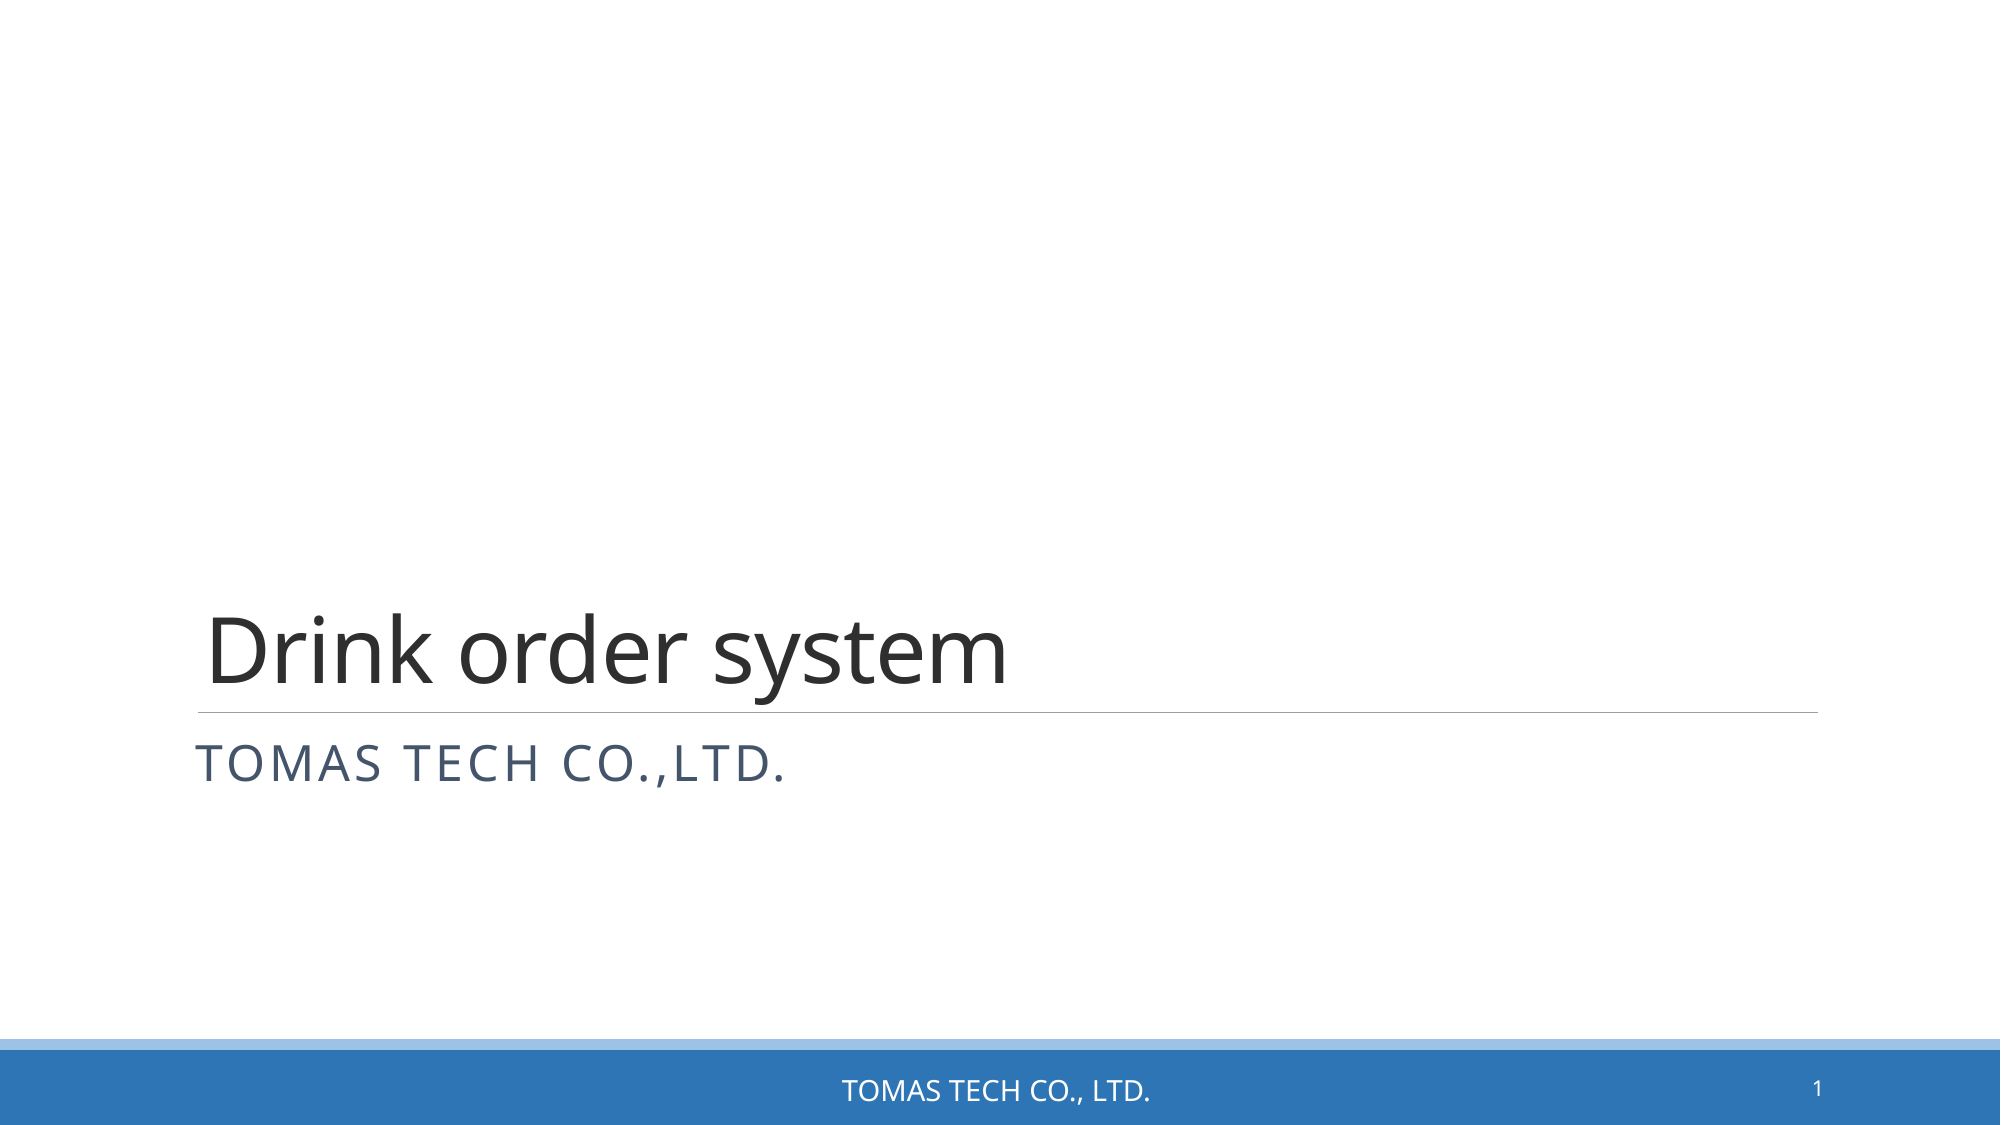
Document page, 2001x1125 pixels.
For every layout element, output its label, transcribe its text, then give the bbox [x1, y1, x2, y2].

slide_number 1 [1624, 1059, 1840, 1120]
subtitle TOMAS TECH CO.,LTD. [180, 730, 1831, 800]
title Drink order system [189, 444, 1971, 710]
footer TOMAS TECH Co., Ltd. [604, 1059, 1396, 1120]
